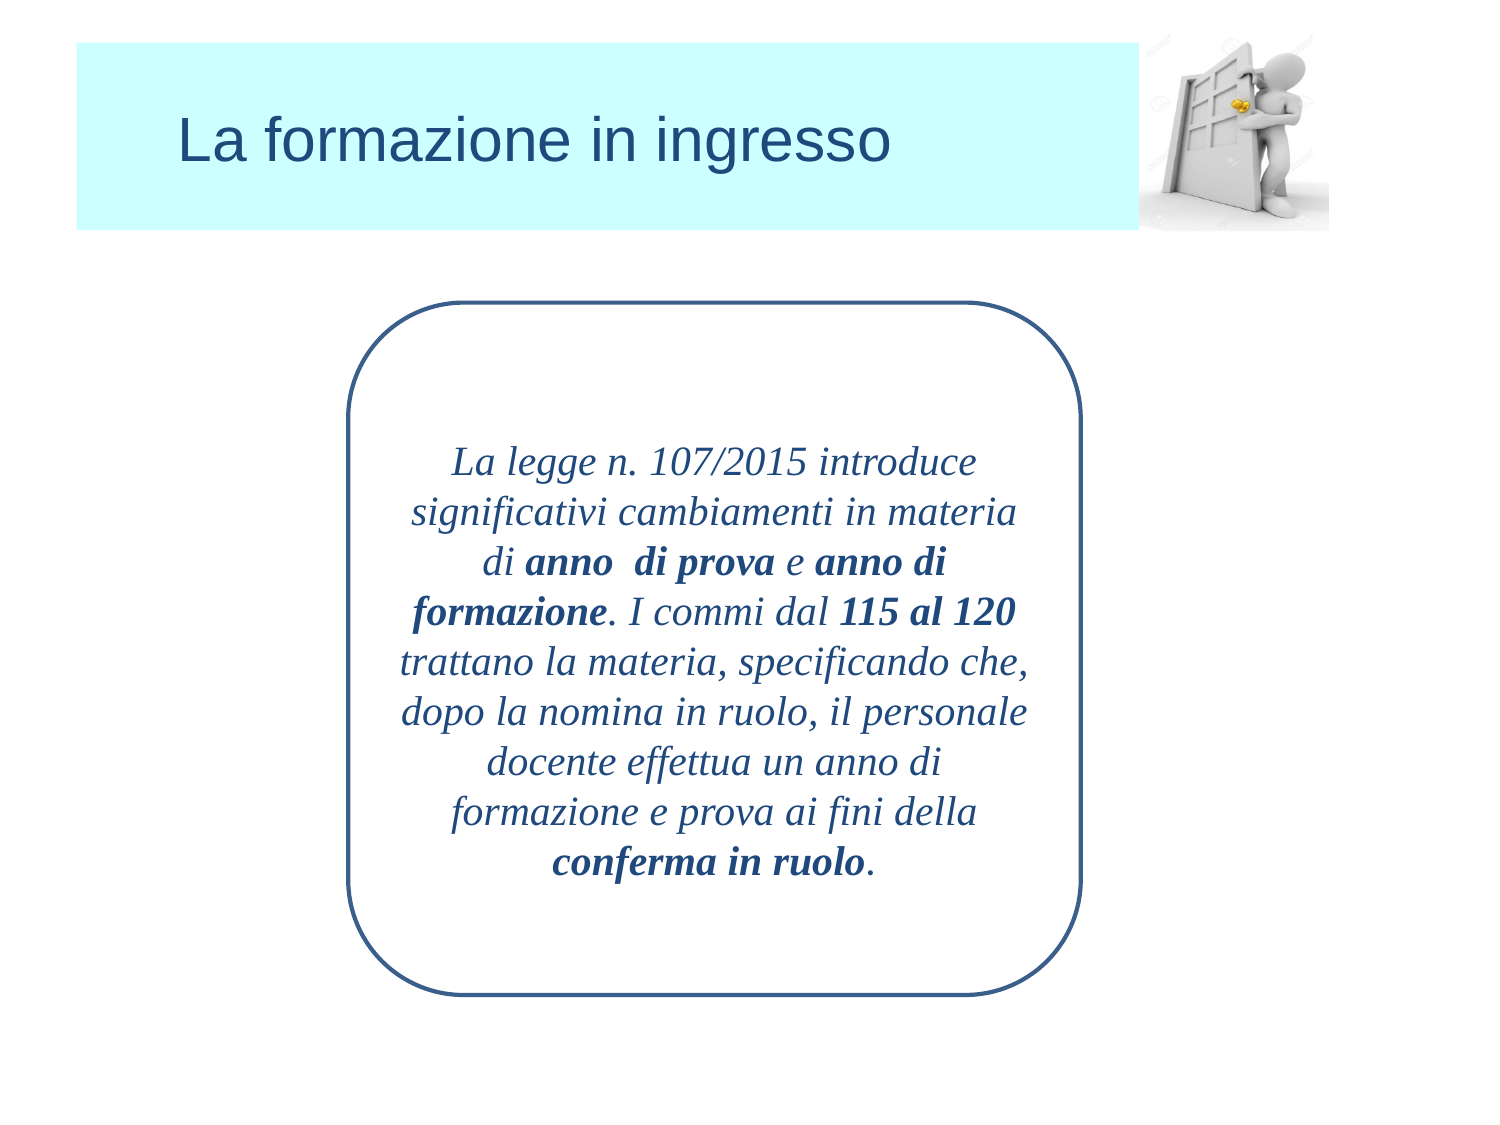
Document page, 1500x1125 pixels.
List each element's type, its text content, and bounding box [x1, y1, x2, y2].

text_box La legge n. 107/2015 introduce significativi cambiamenti in materia di anno di prova e anno di formazione. I commi dal 115 al 120 trattano la materia, specificando che, dopo la nomina in ruolo, il personale docente effettua un anno di formazione e prova ai fini della conferma in ruolo. [346, 300, 1083, 998]
picture [1139, 30, 1330, 232]
text_box La formazione in ingresso [76, 42, 1134, 231]
